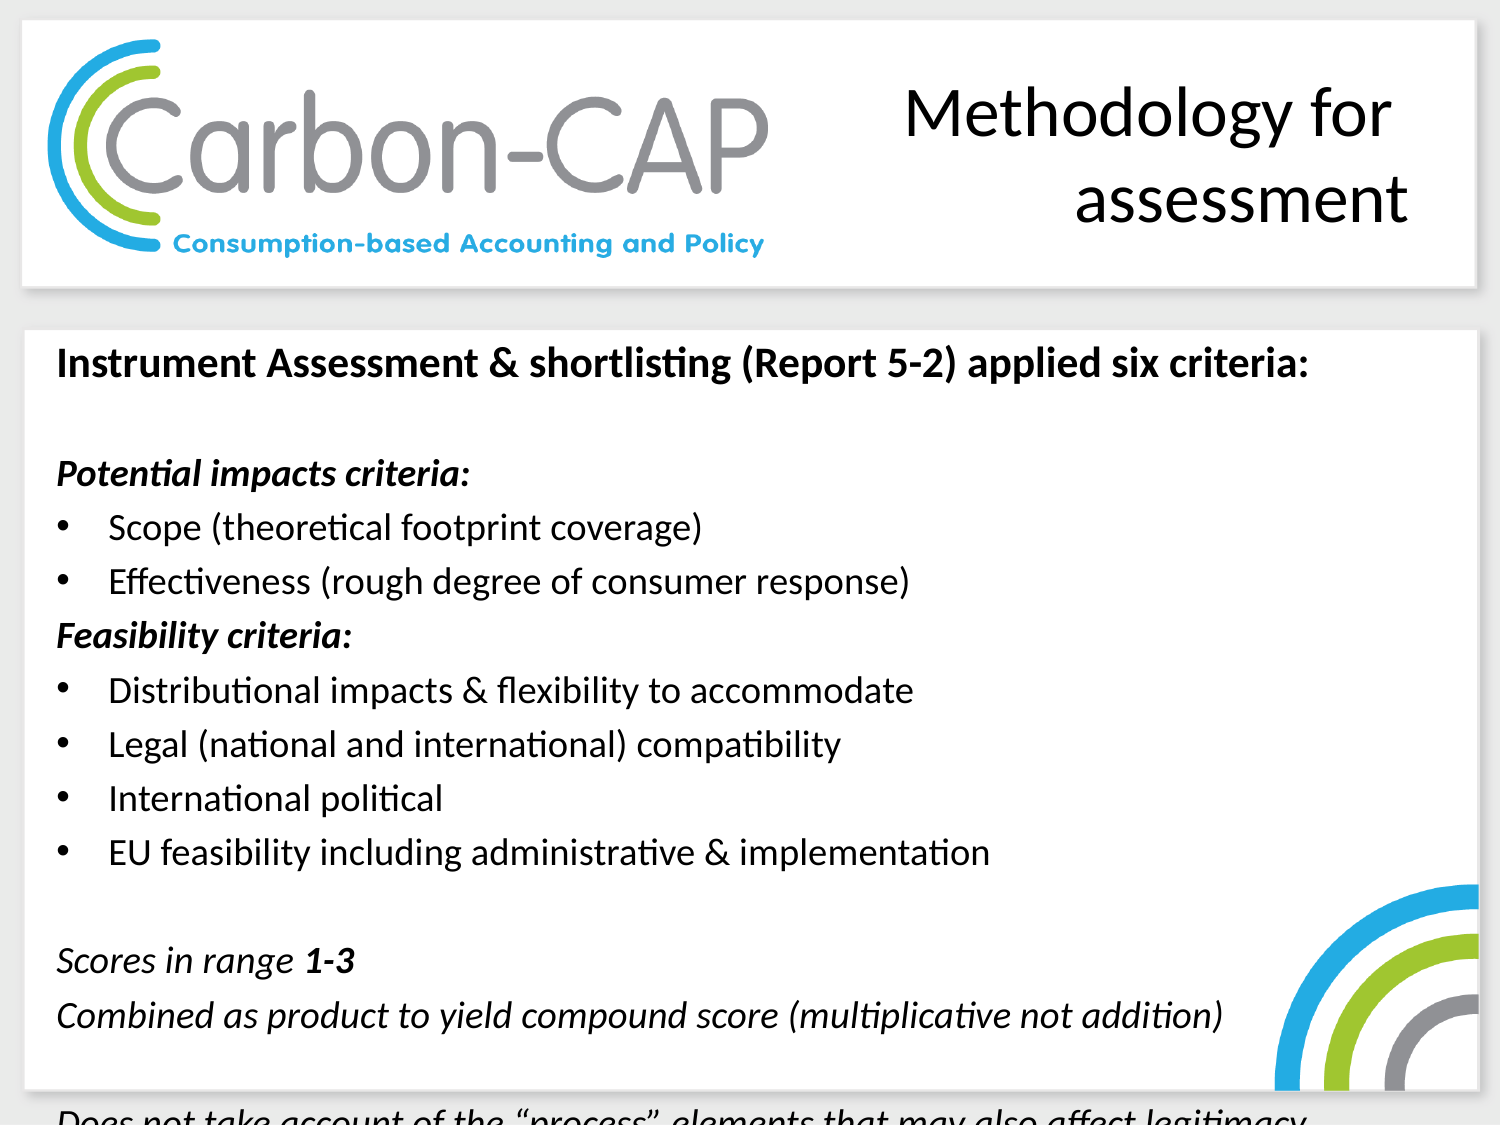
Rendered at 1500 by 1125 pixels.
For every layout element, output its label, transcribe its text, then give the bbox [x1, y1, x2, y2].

title Methodology for assessment [75, 56, 1425, 245]
picture [0, 0, 1500, 1125]
list Instrument Assessment & shortlisting (Report 5-2) applied six criteria: Potential impacts criteria: Scope (theoretical footprint coverage) Effectiveness (rough degree of consumer response) Feasibility criteria: Distributional impacts & flexibility to accommodate Legal (national and international) compatibility International political EU feasibility including administrative & implementation Scores in range 1-3 Combined as product to yield compound score (multiplicative not addition) Does not take account of the “process” elements that may also affect legitimacy [41, 326, 1500, 1125]
